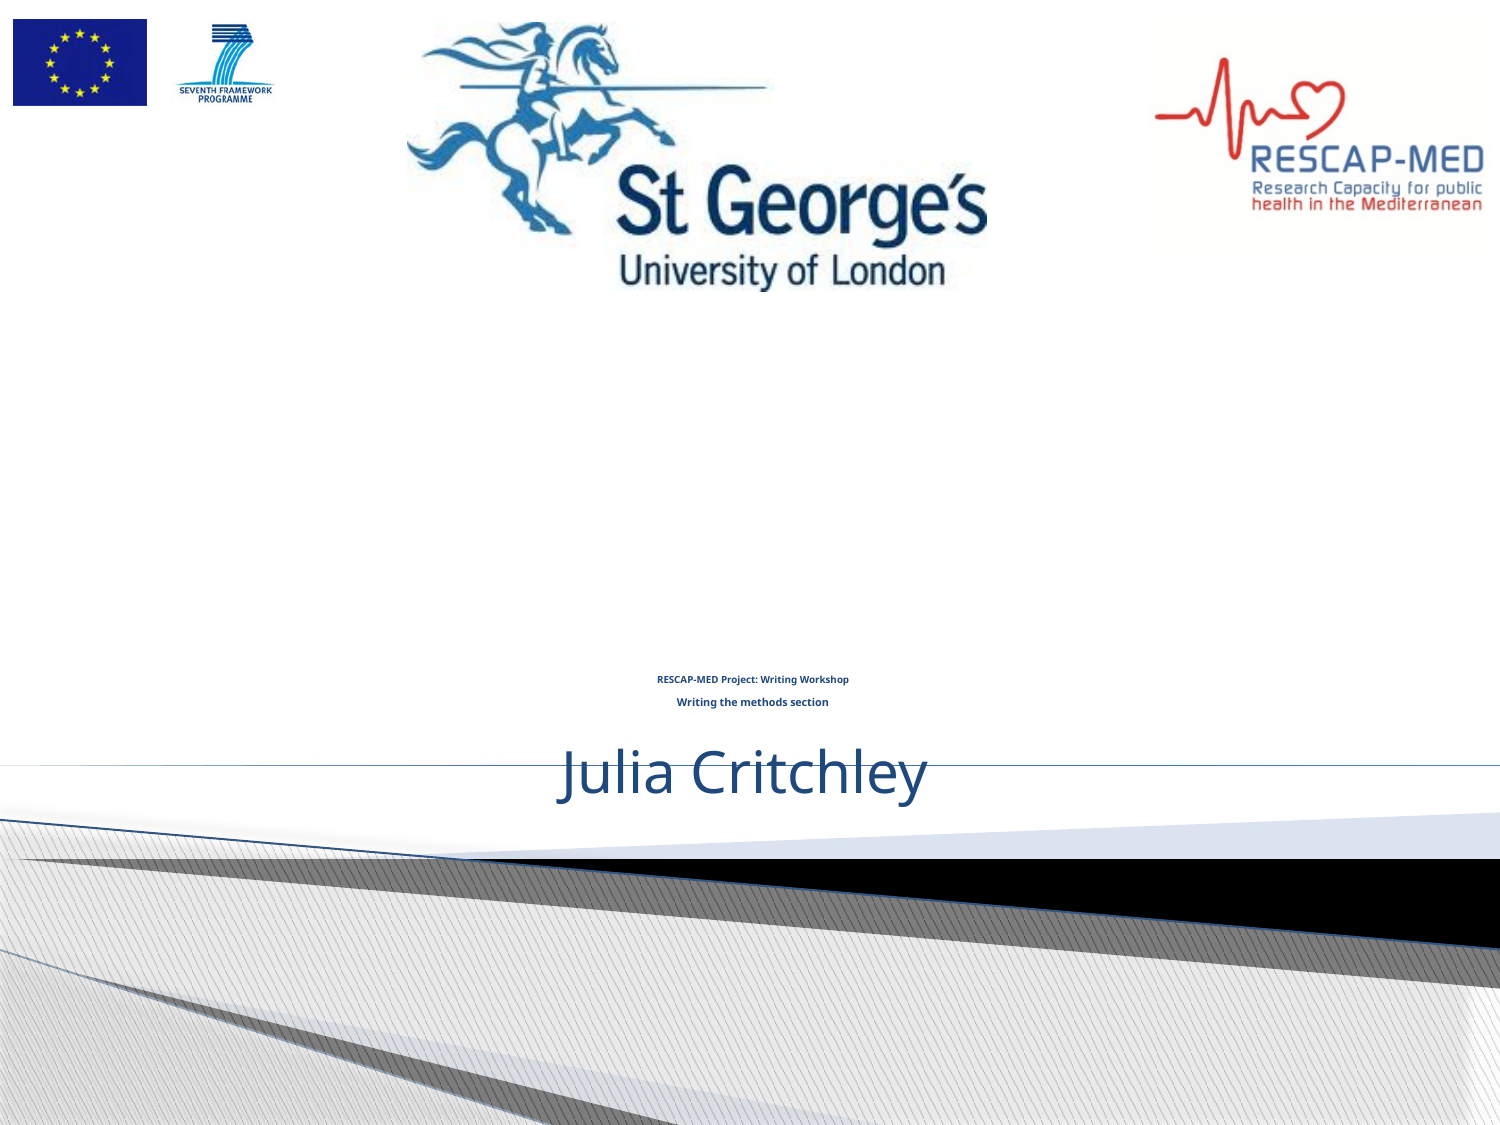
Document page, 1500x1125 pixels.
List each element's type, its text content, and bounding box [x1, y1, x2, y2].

picture [92, 977, 679, 1125]
picture [1148, 17, 1493, 262]
picture [5, 859, 1500, 989]
subtitle Julia Critchley [112, 727, 1388, 835]
picture [407, 22, 987, 293]
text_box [13, 18, 278, 107]
title RESCAP-MED Project: Writing Workshop Writing the methods section [80, 550, 1424, 717]
